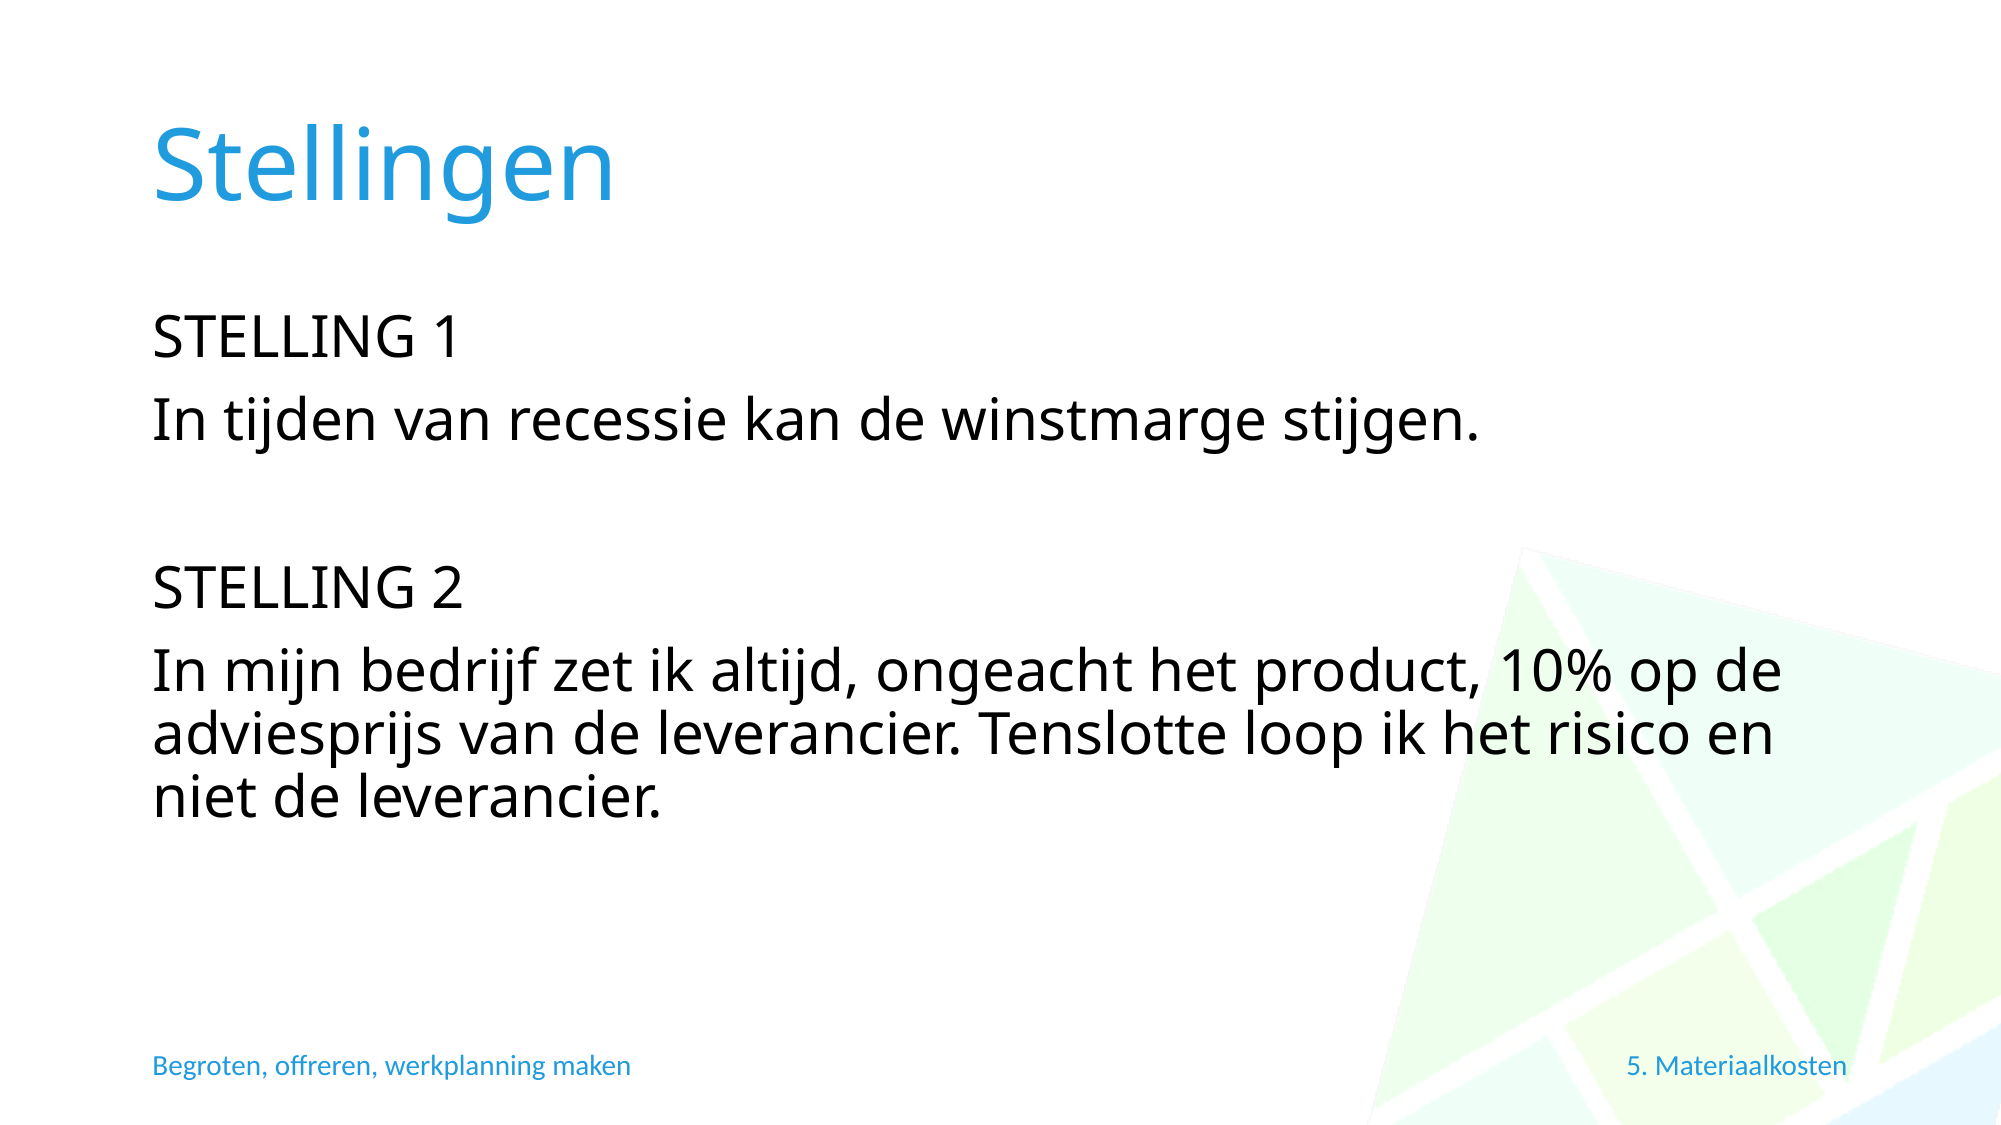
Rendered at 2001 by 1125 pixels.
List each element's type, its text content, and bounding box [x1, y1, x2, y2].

list Begroten, offreren, werkplanning maken [137, 1042, 664, 1087]
title Stellingen [137, 59, 1863, 278]
list STELLING 1 In tijden van recessie kan de winstmarge stijgen. STELLING 2 In mijn bedrijf zet ik altijd, ongeacht het product, 10% op de adviesprijs van de leverancier. Tenslotte loop ik het risico en niet de leverancier. [137, 299, 1863, 1014]
list 5. Materiaalkosten [1412, 1042, 1863, 1103]
